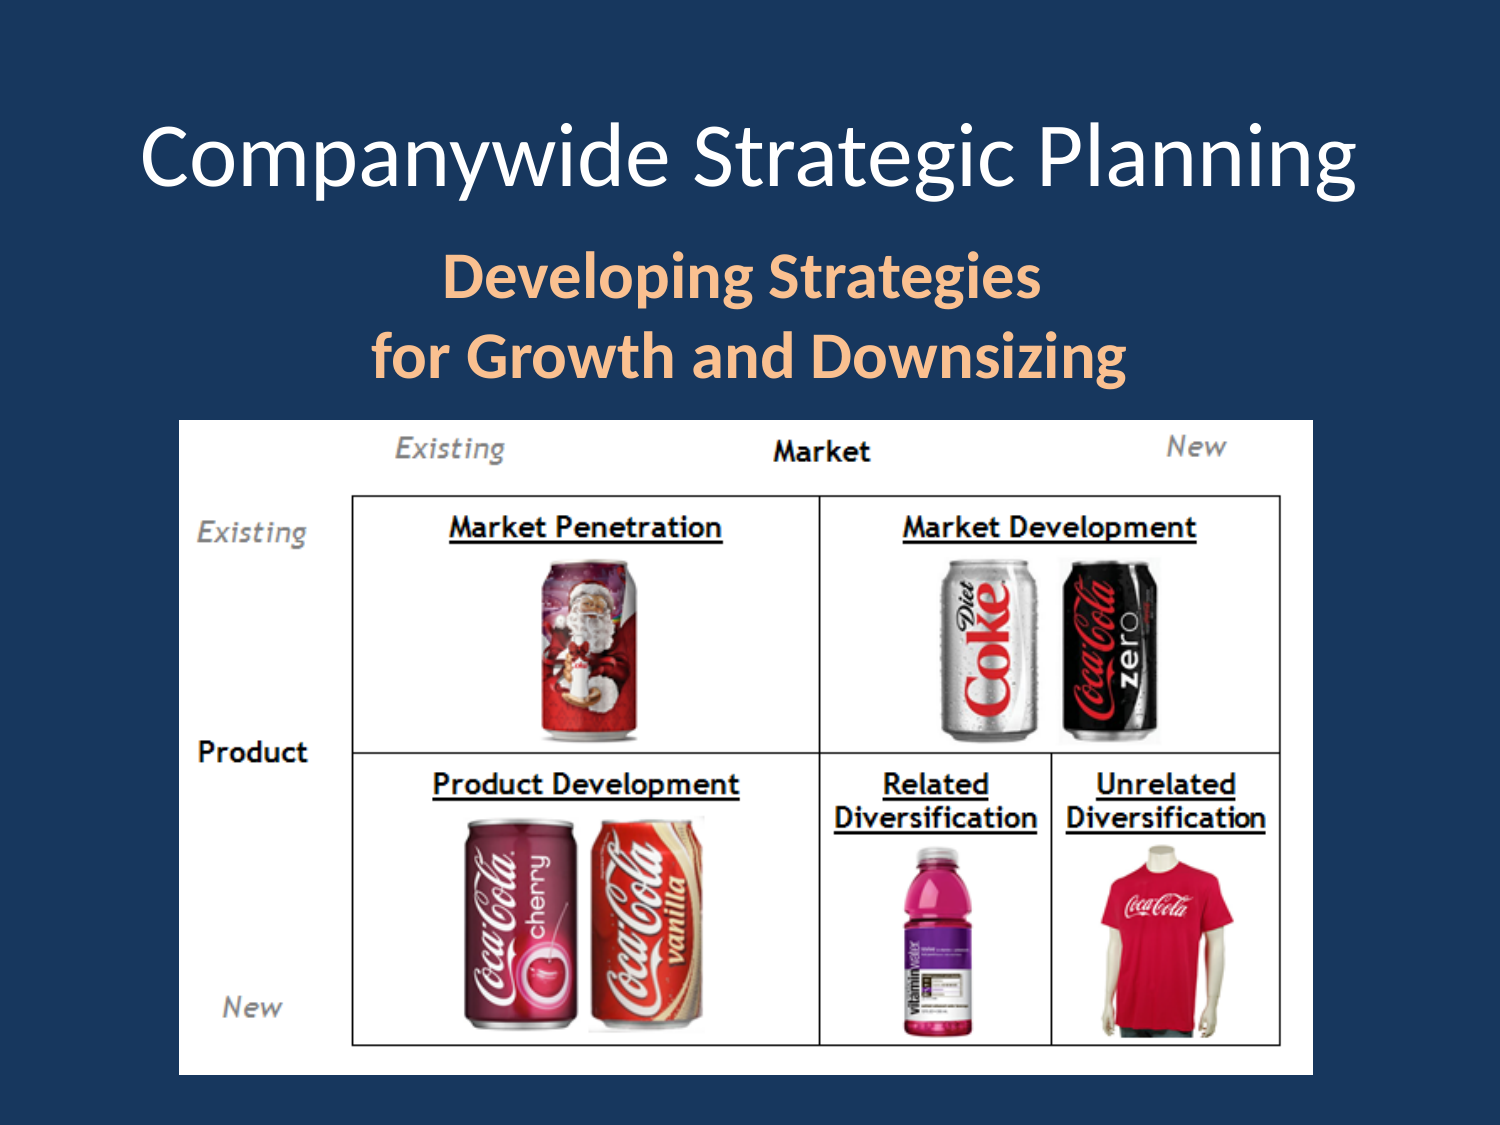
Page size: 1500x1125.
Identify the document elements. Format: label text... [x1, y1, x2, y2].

text_box Developing Strategies for Growth and Downsizing [162, 224, 1338, 288]
text_box Companywide Strategic Planning [112, 87, 1388, 275]
picture [179, 420, 1313, 1076]
